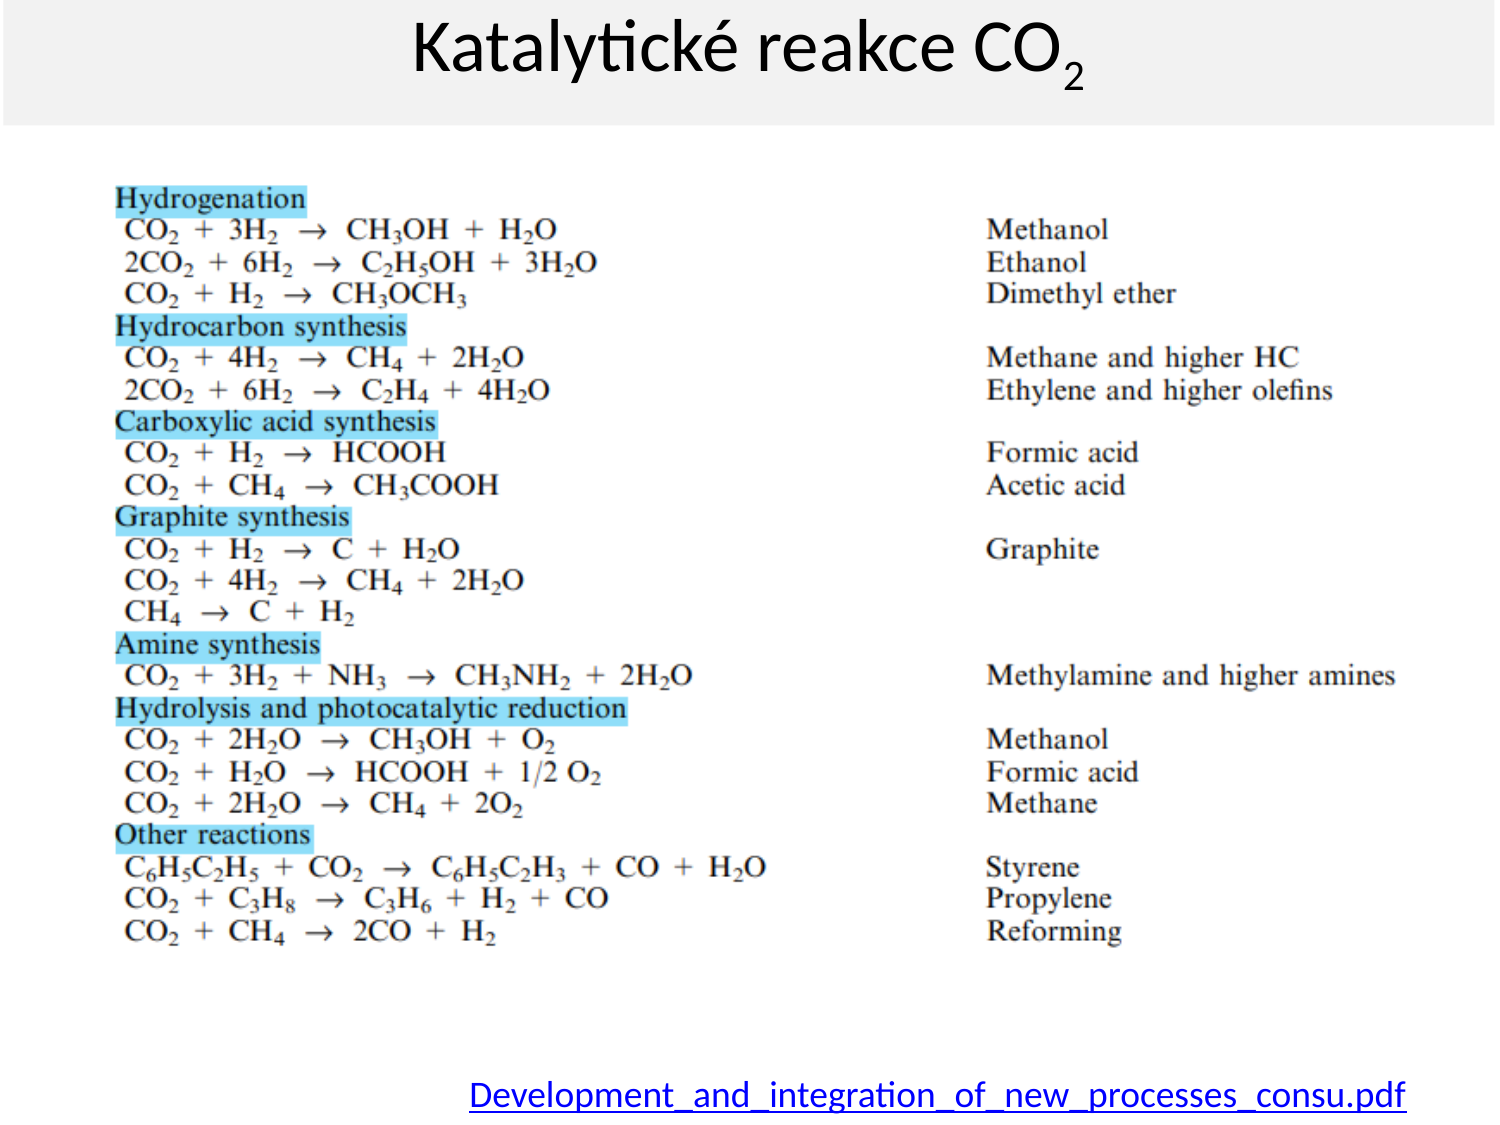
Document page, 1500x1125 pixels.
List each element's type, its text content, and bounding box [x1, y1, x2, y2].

text_box Development_and_integration_of_new_processes_consu.pdf [454, 1062, 1496, 1123]
picture [84, 172, 1416, 953]
text_box Katalytické reakce CO2 [3, 0, 1495, 126]
